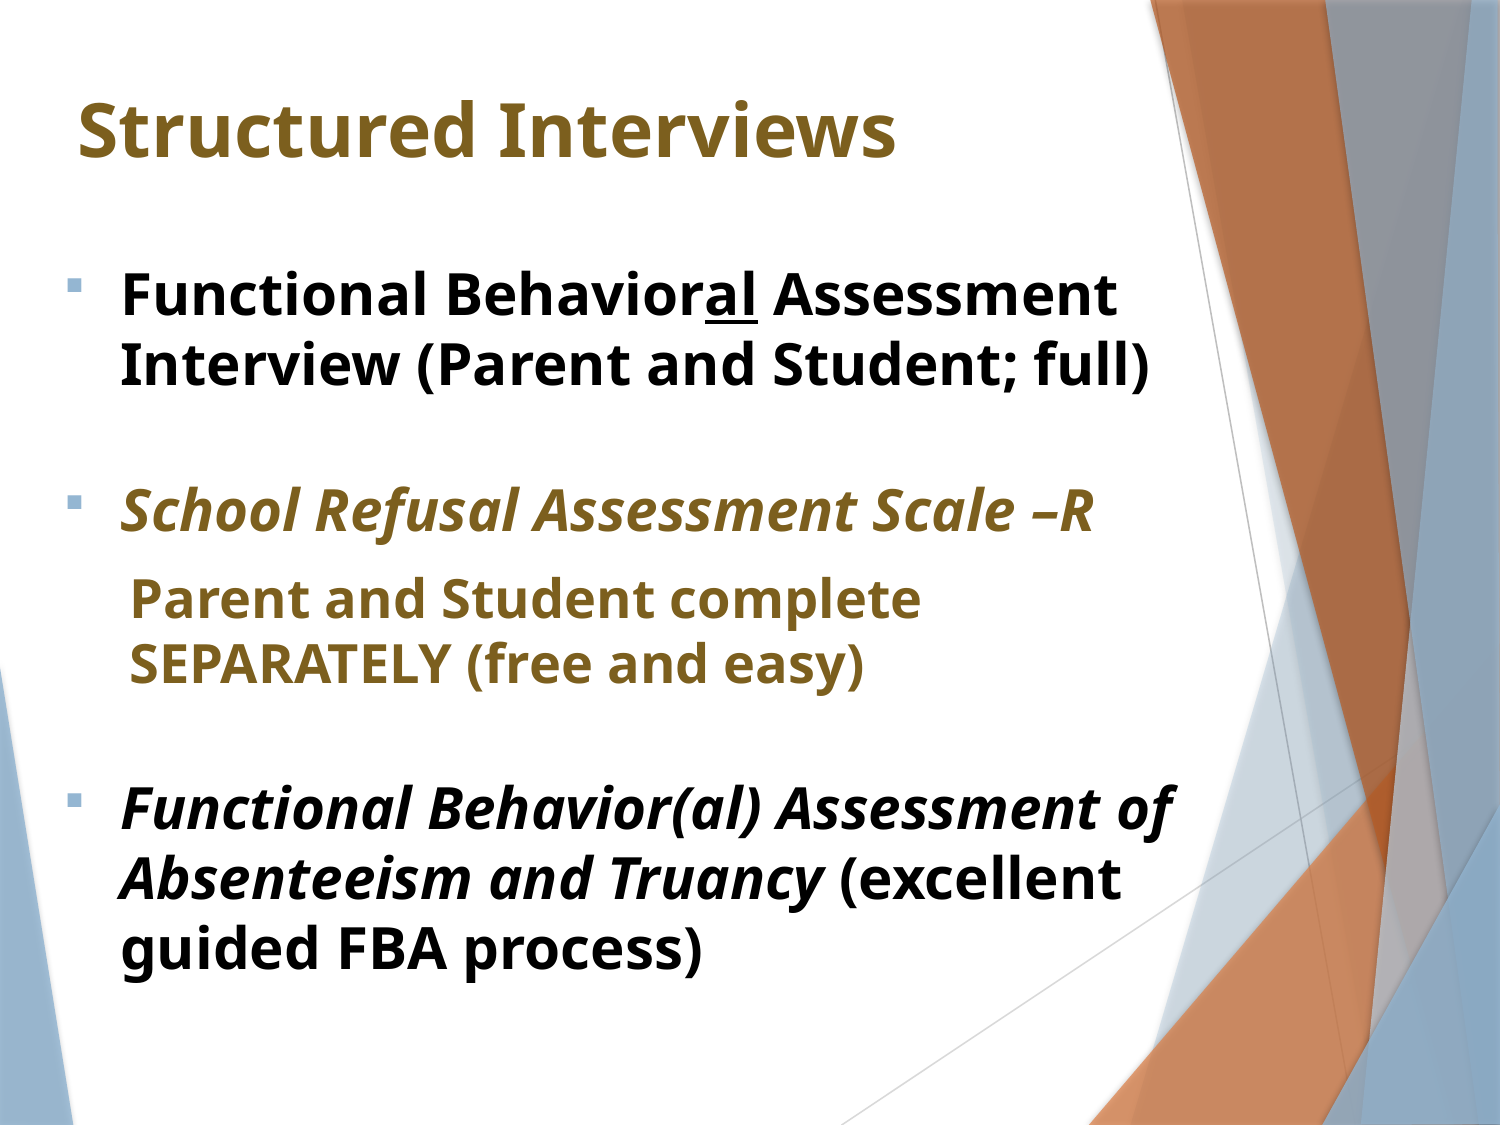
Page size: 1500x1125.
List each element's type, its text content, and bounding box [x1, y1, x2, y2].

list Functional Behavioral Assessment Interview (Parent and Student; full) School Refusal Assessment Scale –R Parent and Student complete SEPARATELY (free and easy) Functional Behavior(al) Assessment of Absenteeism and Truancy (excellent guided FBA process) [48, 249, 1238, 1000]
title Structured Interviews [62, 75, 1010, 200]
